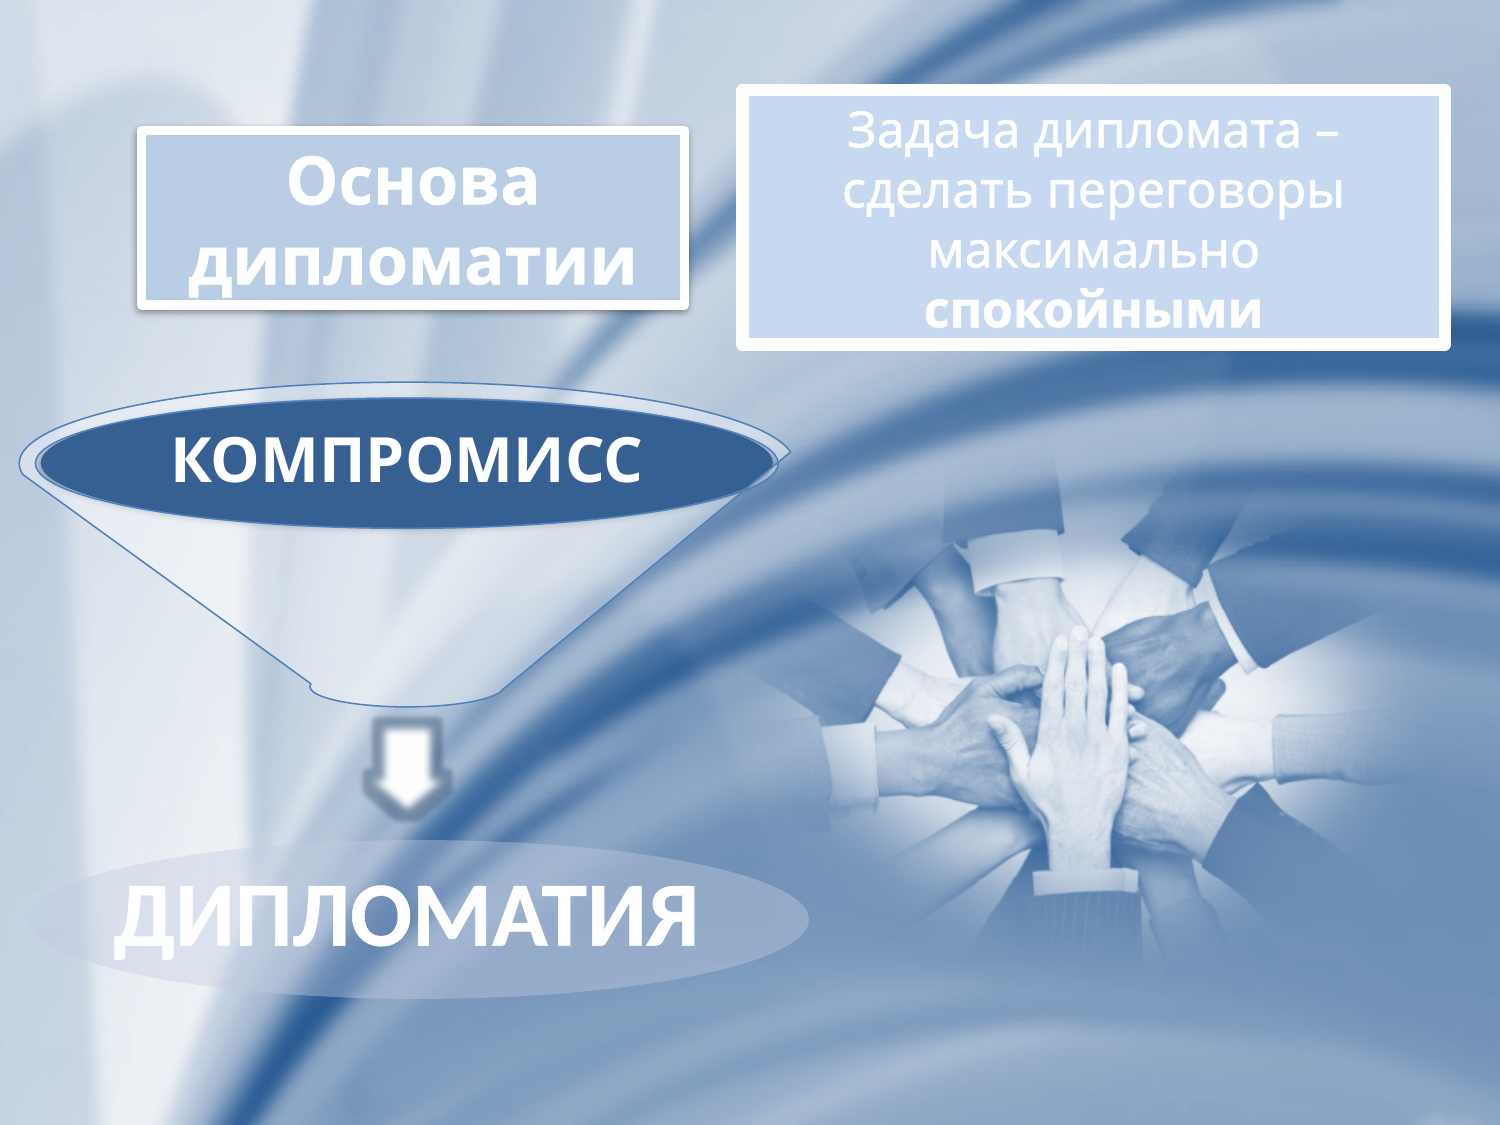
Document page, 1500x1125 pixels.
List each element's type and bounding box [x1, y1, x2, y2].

picture [0, 0, 1500, 1125]
text_box [0, 293, 959, 1074]
